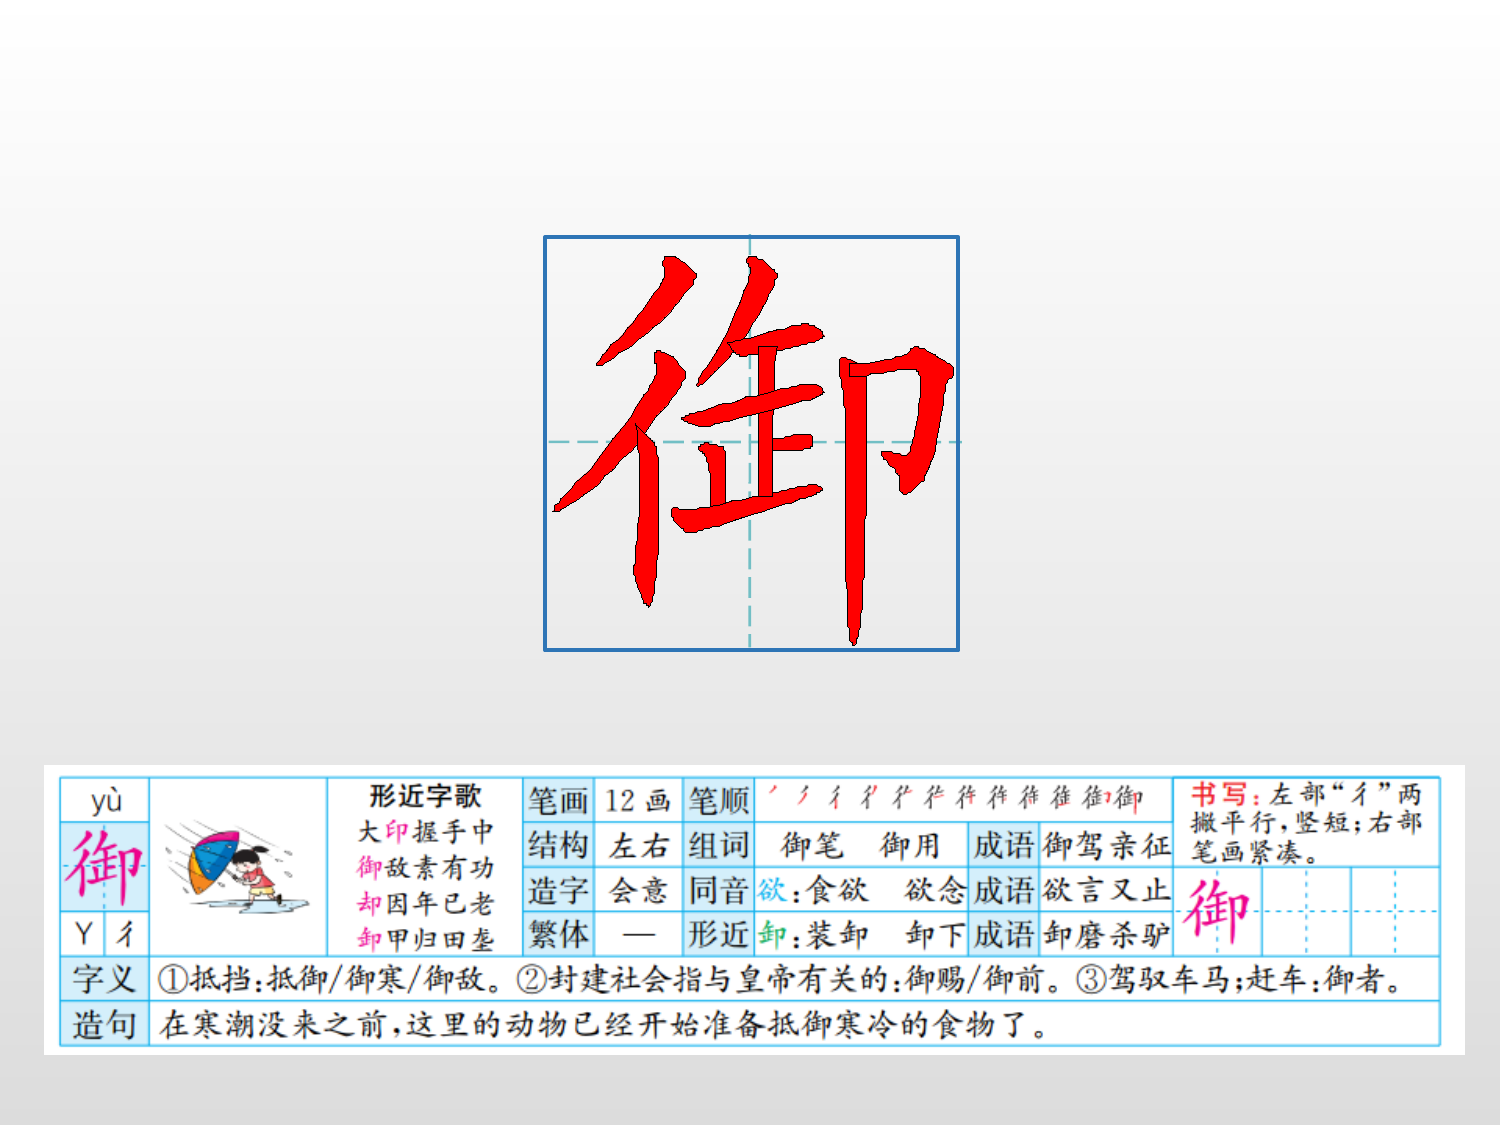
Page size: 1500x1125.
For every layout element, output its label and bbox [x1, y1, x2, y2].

text_box [544, 234, 962, 651]
picture [44, 765, 1465, 1055]
